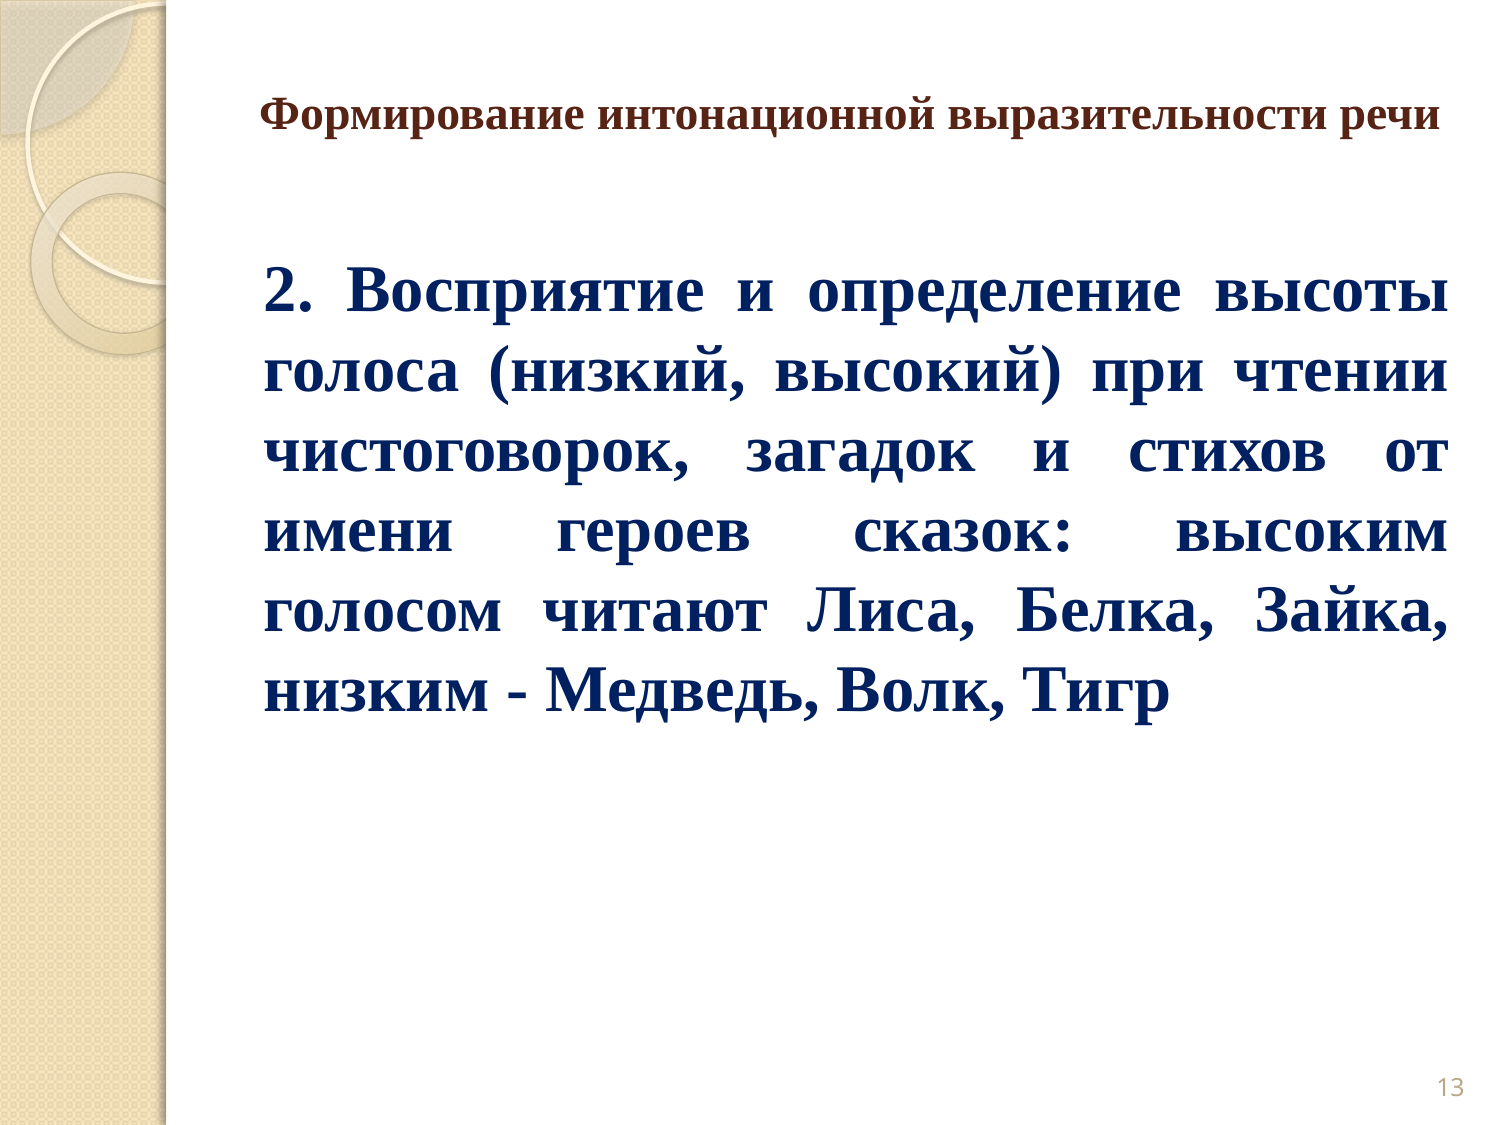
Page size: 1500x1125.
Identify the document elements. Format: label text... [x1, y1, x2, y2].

title Формирование интонационной выразительности речи [235, 45, 1466, 233]
list 2. Восприятие и определение высоты голоса (низкий, высокий) при чтении чистоговорок, загадок и стихов от имени героев сказок: высоким голосом читают Лиса, Белка, Зайка, низким - Медведь, Волк, Тигр [235, 237, 1466, 1025]
slide_number 13 [1413, 1034, 1488, 1113]
